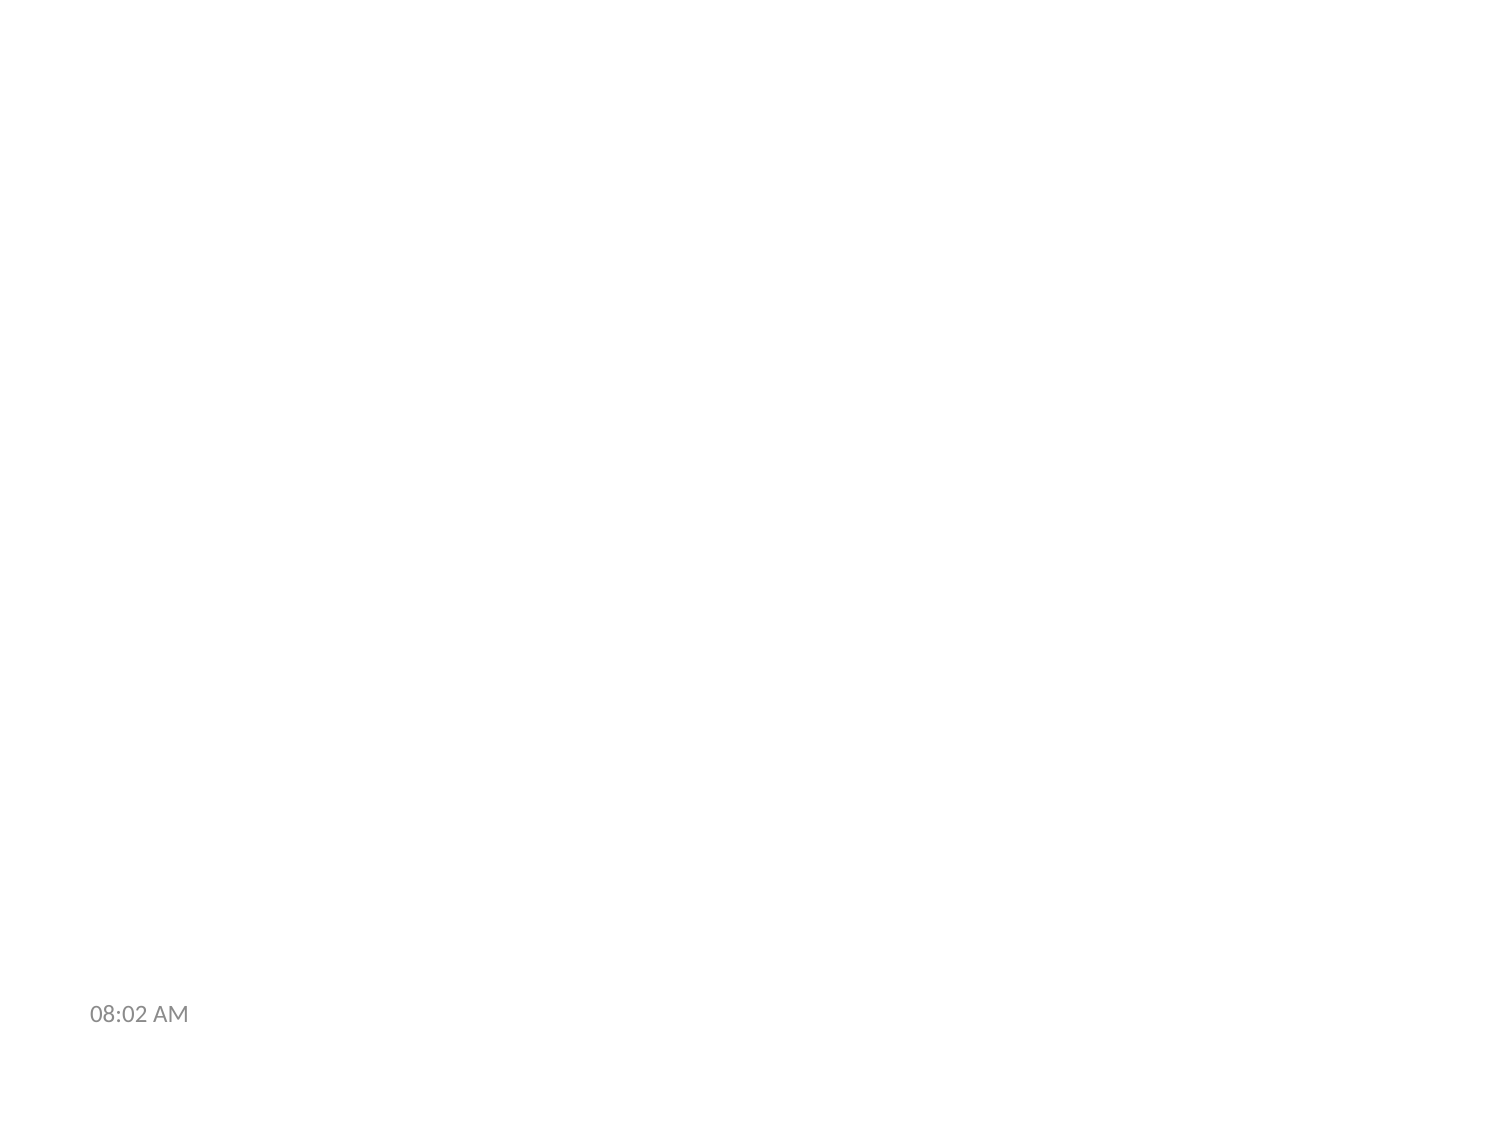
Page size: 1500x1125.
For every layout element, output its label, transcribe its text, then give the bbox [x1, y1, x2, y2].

text_box 3:35 PM [75, 982, 425, 1043]
